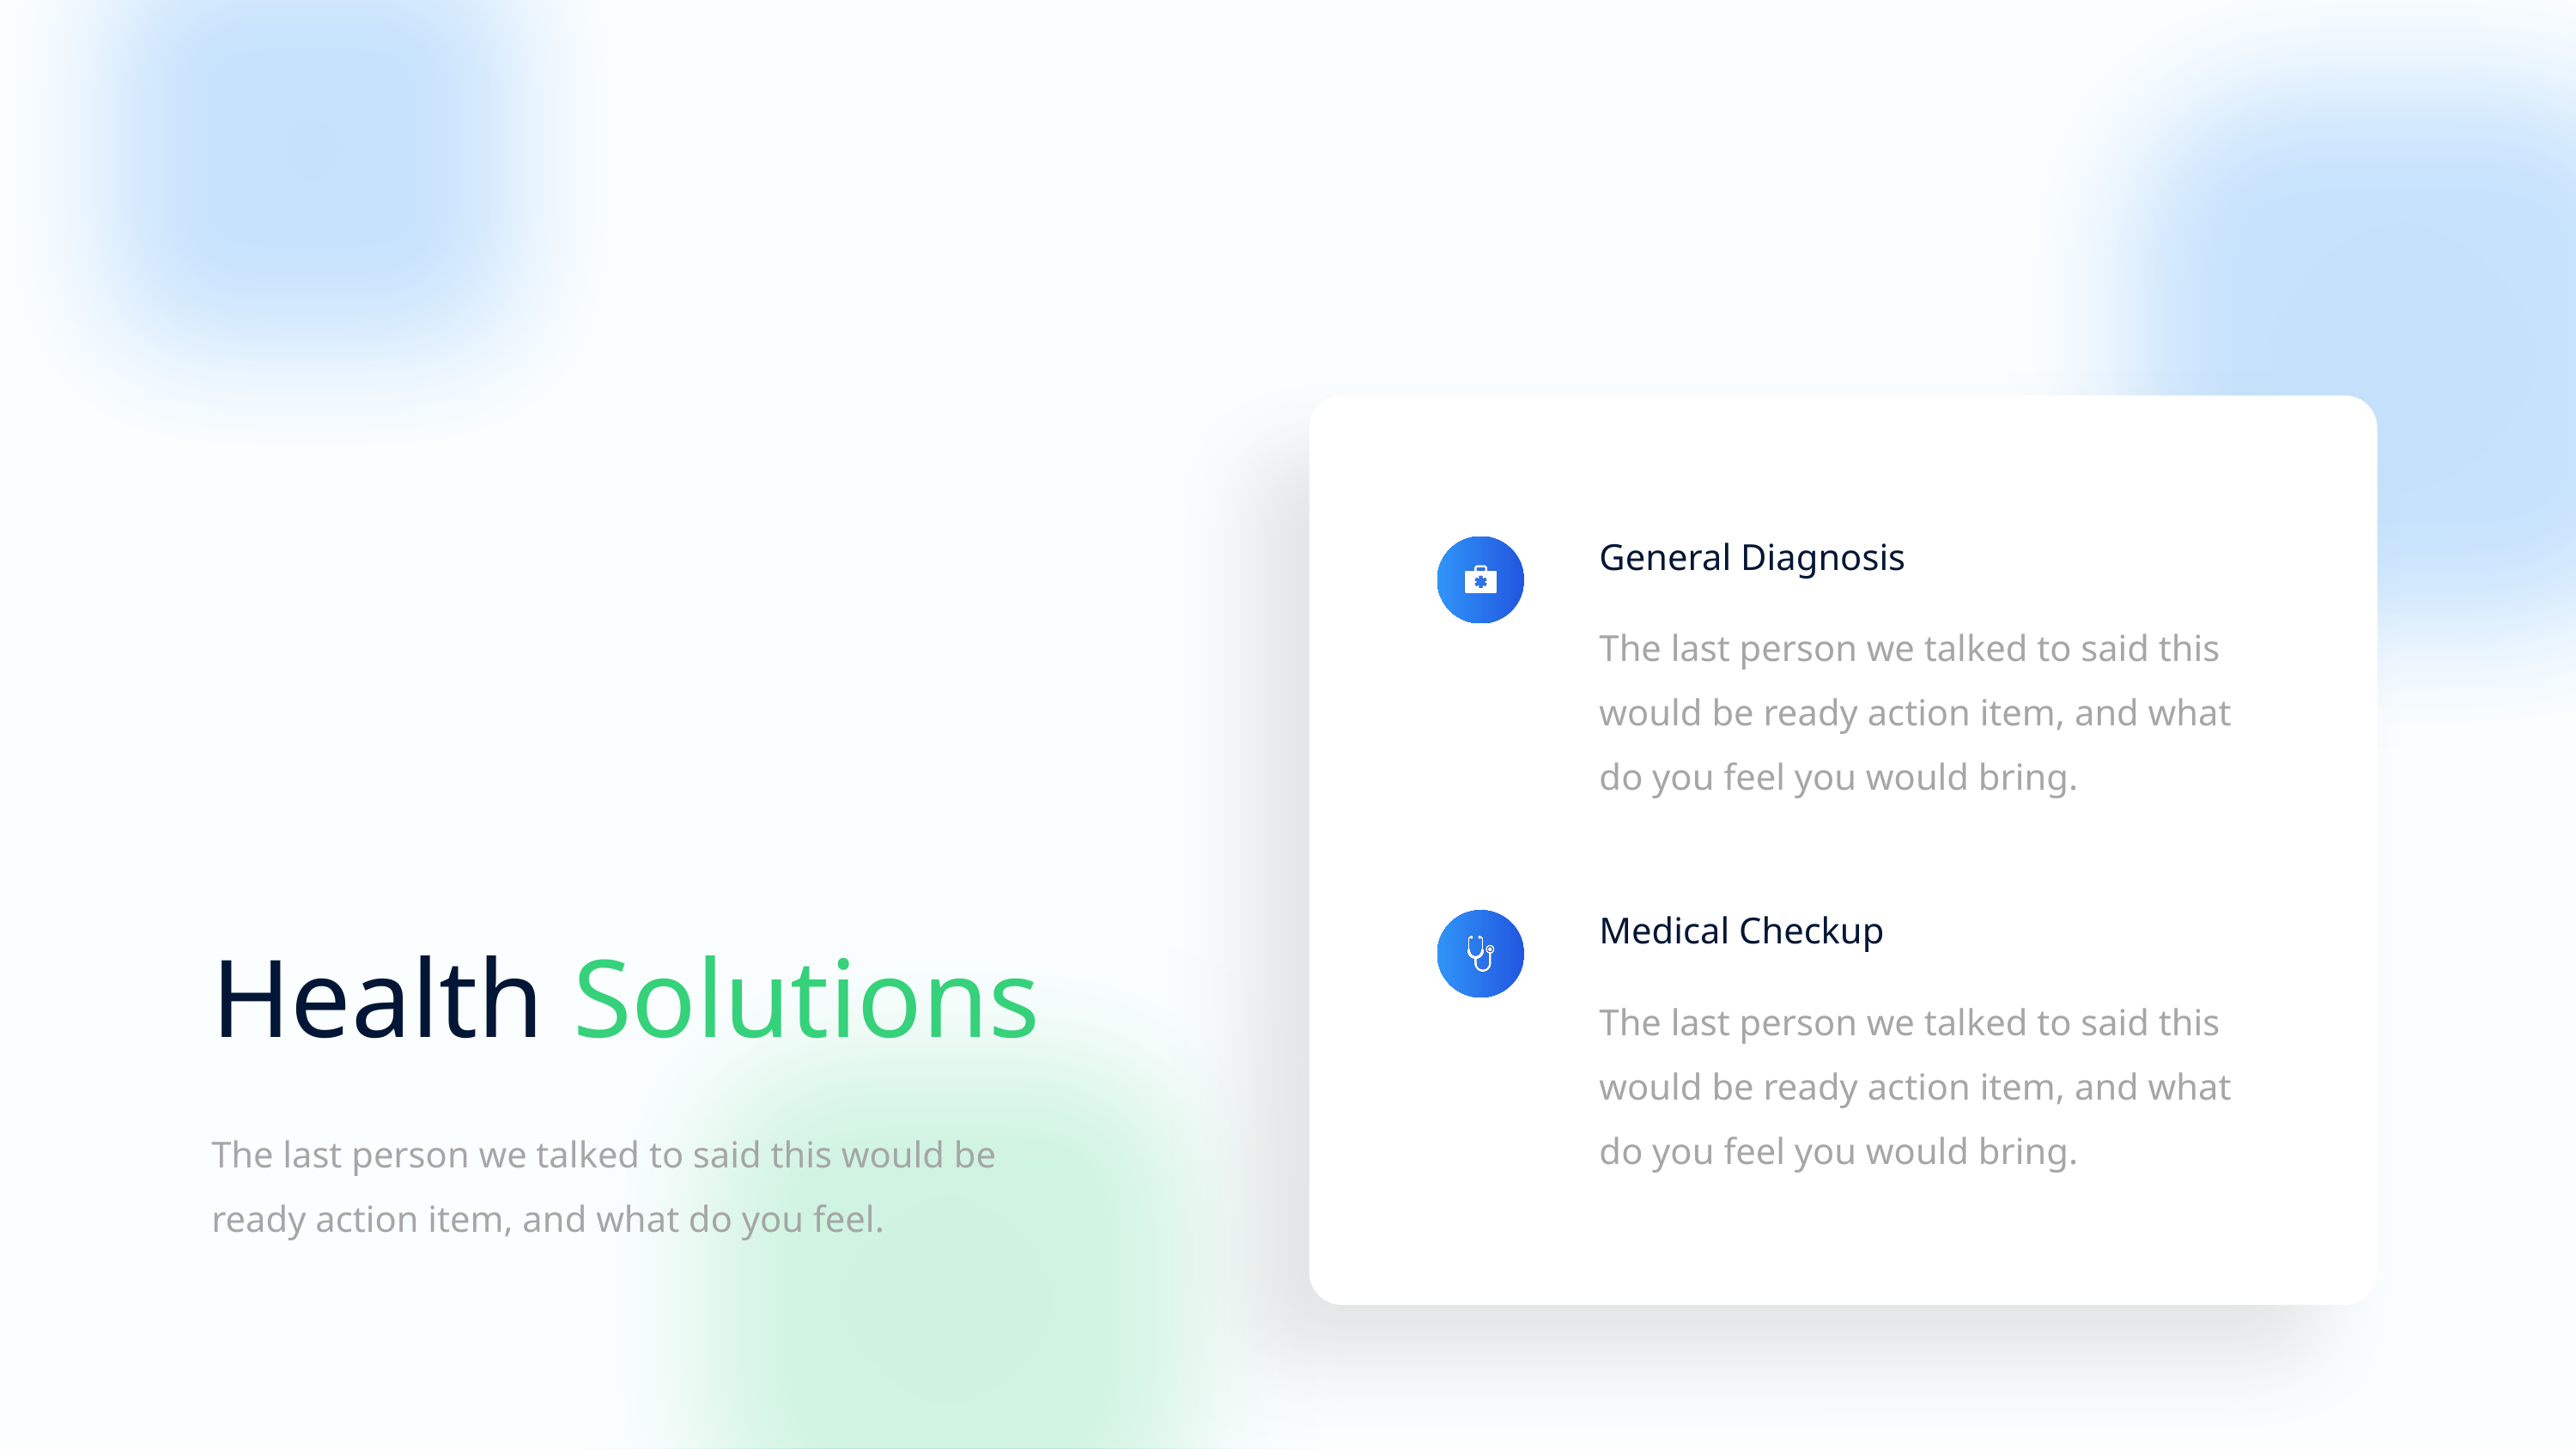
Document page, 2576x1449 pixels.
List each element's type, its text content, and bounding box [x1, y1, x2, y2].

text_box The last person we talked to said this would be ready action item, and what do you feel. [198, 1104, 1078, 1246]
text_box The last person we talked to said this would be ready action item, and what do you feel you would bring. [1586, 751, 2265, 804]
text_box [1436, 909, 1526, 998]
text_box Medical Checkup [1586, 901, 2081, 958]
picture [1461, 934, 1500, 973]
text_box [1308, 751, 2379, 1307]
text_box Health Solutions [198, 923, 1180, 1065]
picture [0, 0, 2576, 751]
text_box The last person we talked to said this would be ready action item, and what do you feel you would bring. [1586, 972, 2265, 1178]
